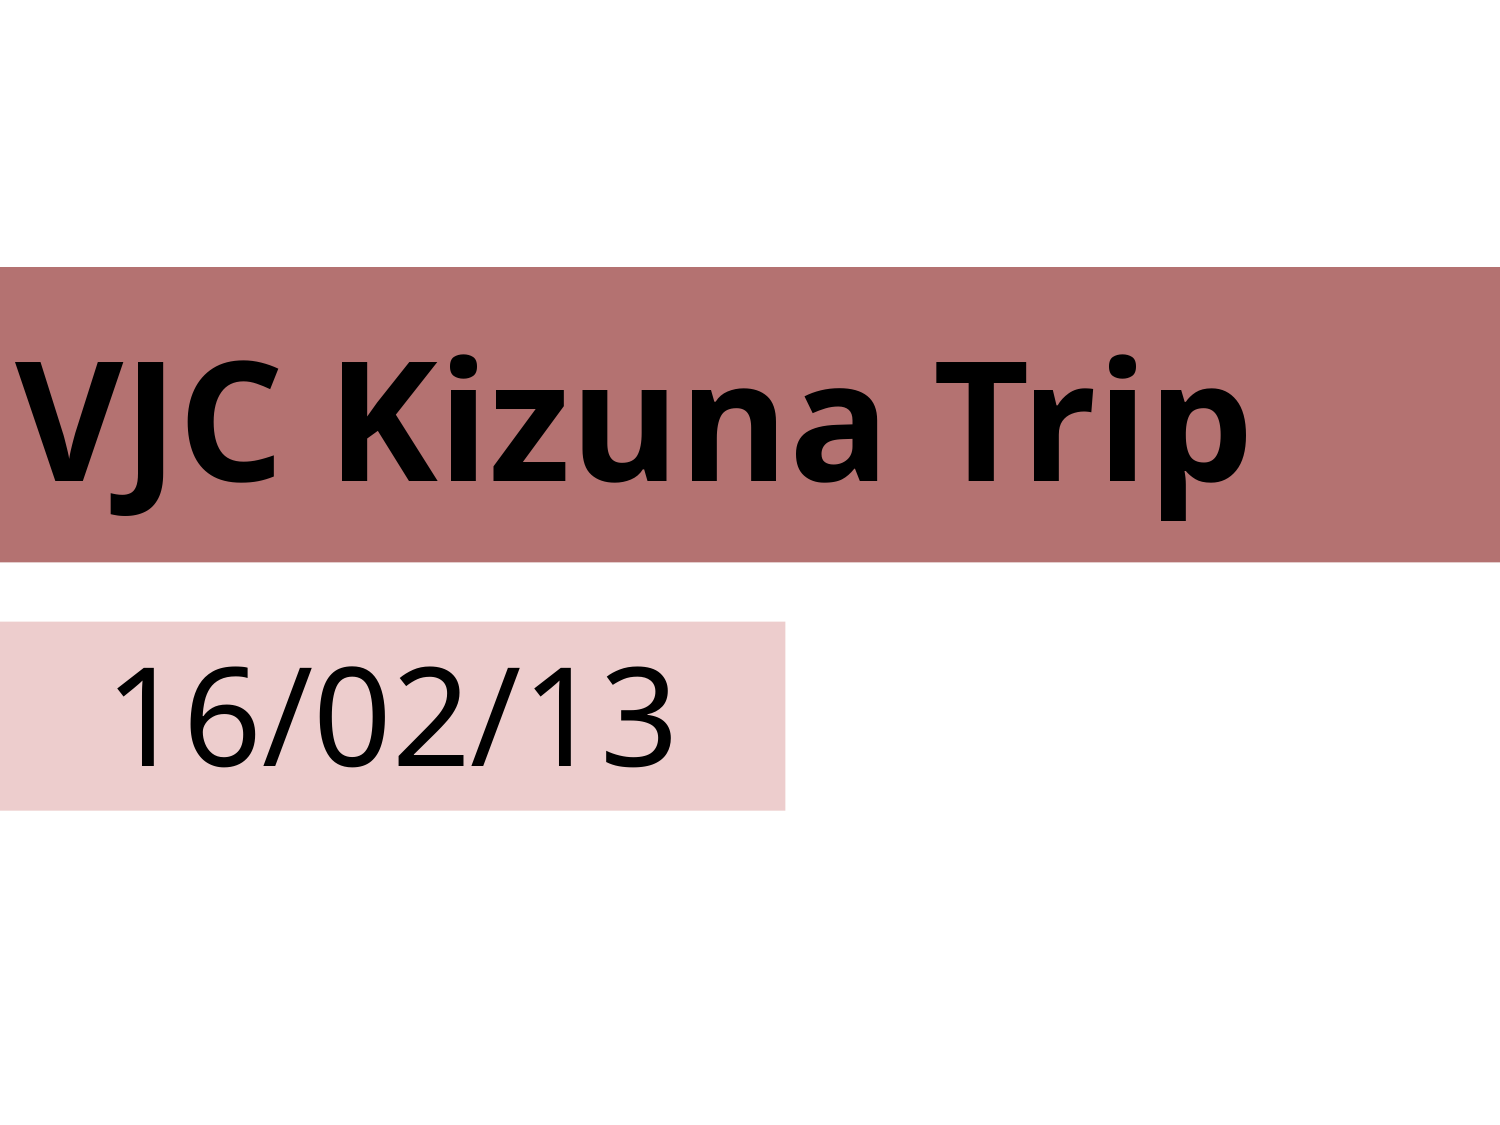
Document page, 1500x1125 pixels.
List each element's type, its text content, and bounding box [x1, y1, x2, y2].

title VJC Kizuna Trip [0, 266, 1500, 563]
subtitle 16/02/13 [0, 621, 786, 811]
